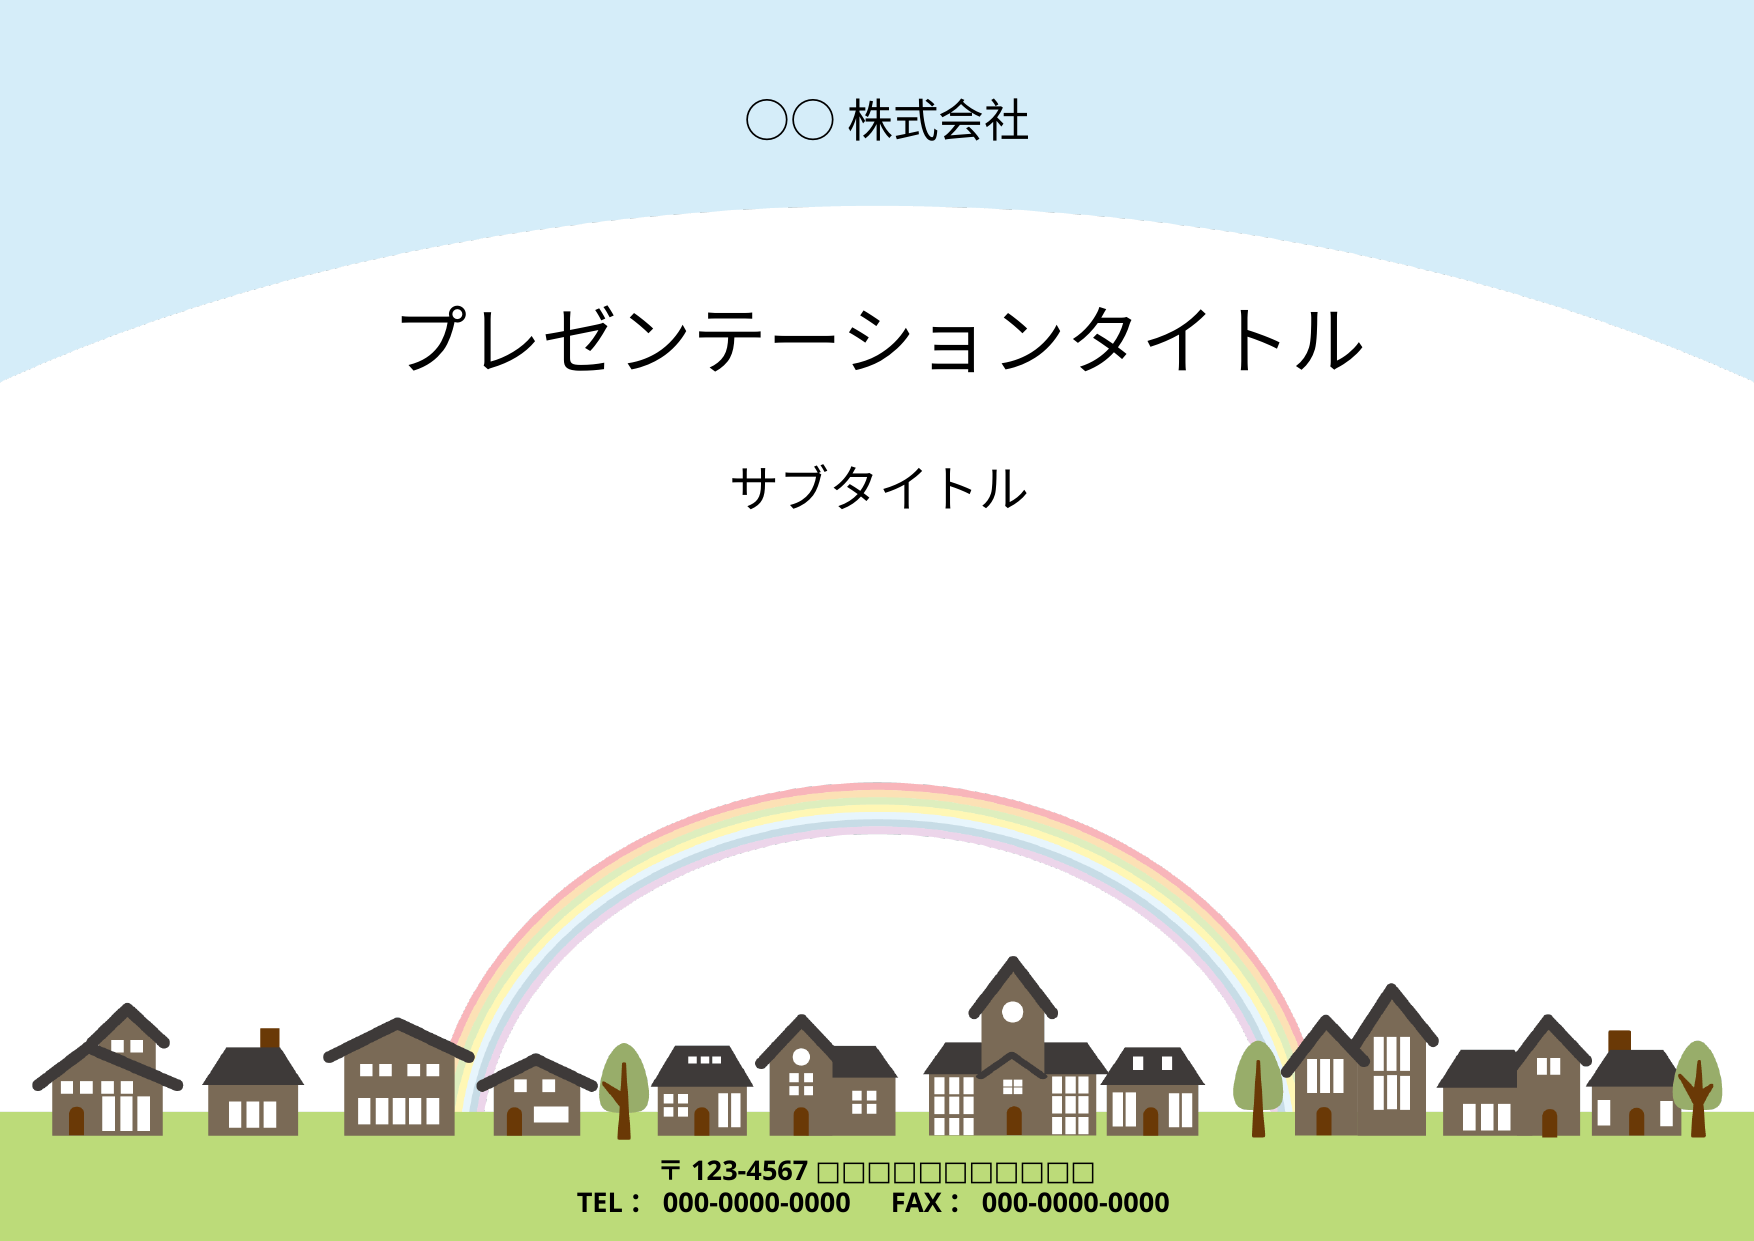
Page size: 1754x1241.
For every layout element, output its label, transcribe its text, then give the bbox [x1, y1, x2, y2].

picture [0, 0, 1754, 1241]
text_box 〒123-4567 □□□□□□□□□□□ TEL：000-0000-0000 FAX：000-0000-0000 [554, 1145, 1200, 1226]
text_box ○○株式会社 [714, 83, 1045, 154]
text_box サブタイトル [266, 448, 1494, 544]
text_box プレゼンテーションタイトル [259, 204, 1500, 473]
